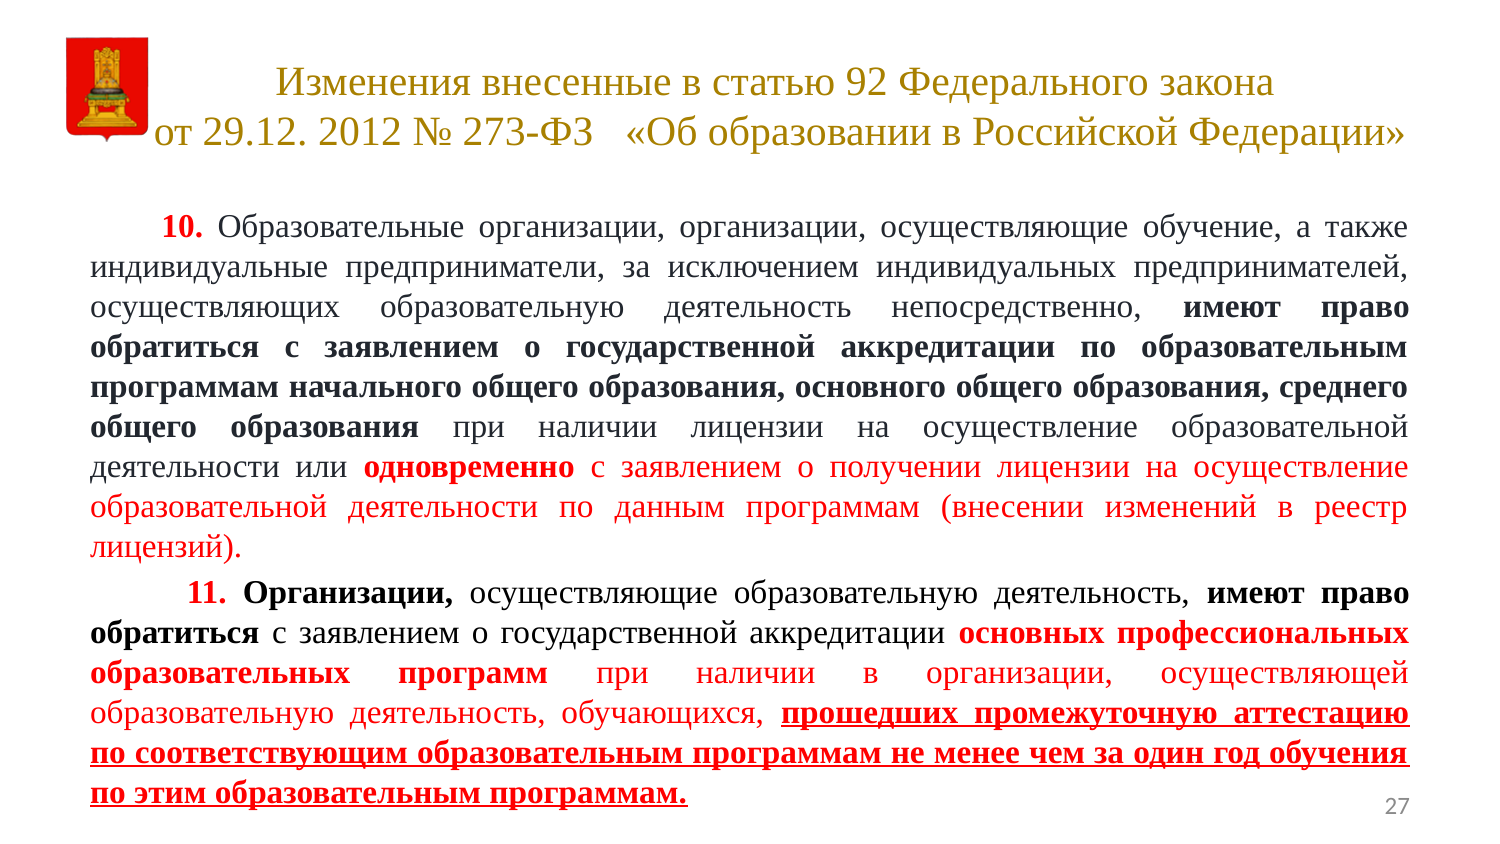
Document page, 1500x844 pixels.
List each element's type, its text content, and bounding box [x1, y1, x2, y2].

slide_number 27 [1074, 782, 1425, 827]
picture [64, 31, 155, 148]
list 10. Образовательные организации, организации, осуществляющие обучение, а также индивидуальные предприниматели, за исключением индивидуальных предпринимателей, осуществляющих образовательную деятельность непосредственно, имеют право обратиться с заявлением о государственной аккредитации по образовательным программам начального общего образования, основного общего образования, среднего общего образования при наличии лицензии на осуществление образовательной деятельности или одновременно с заявлением о получении лицензии на осуществление образовательной деятельности по данным программам (внесении изменений в реестр лицензий). 11. Организации, осуществляющие образовательную деятельность, имеют право обратиться с заявлением о государственной аккредитации основных профессиональных образовательных программ при наличии в организации, осуществляющей образовательную деятельность, обучающихся, прошедших промежуточную аттестацию по соответствующим образовательным программам не менее чем за один год обучения по этим образовательным программам. [75, 196, 1425, 754]
title Изменения внесенные в статью 92 Федерального закона от 29.12. 2012 № 273-ФЗ «Об образовании в Российской Федерации» [135, 33, 1425, 175]
